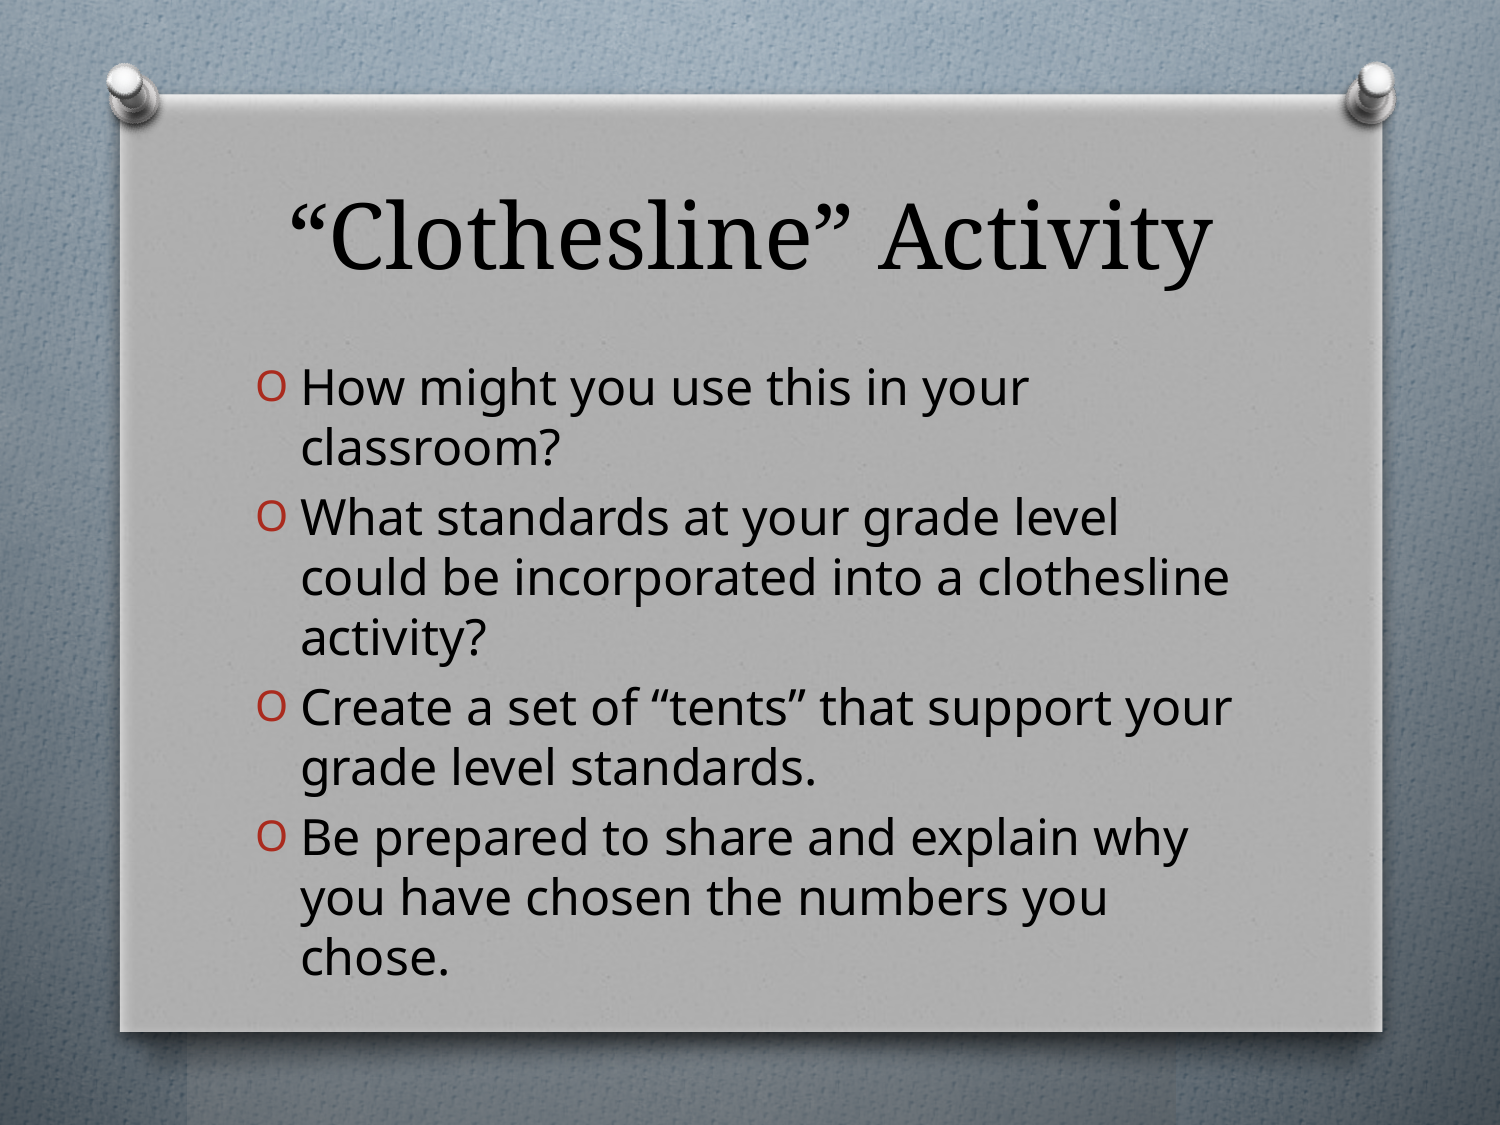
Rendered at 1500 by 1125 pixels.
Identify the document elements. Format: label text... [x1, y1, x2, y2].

title “Clothesline” Activity [179, 134, 1323, 332]
picture [75, 29, 198, 153]
picture [1317, 35, 1439, 156]
list How might you use this in your classroom? What standards at your grade level could be incorporated into a clothesline activity? Create a set of “tents” that support your grade level standards. Be prepared to share and explain why you have chosen the numbers you chose. [240, 347, 1257, 939]
